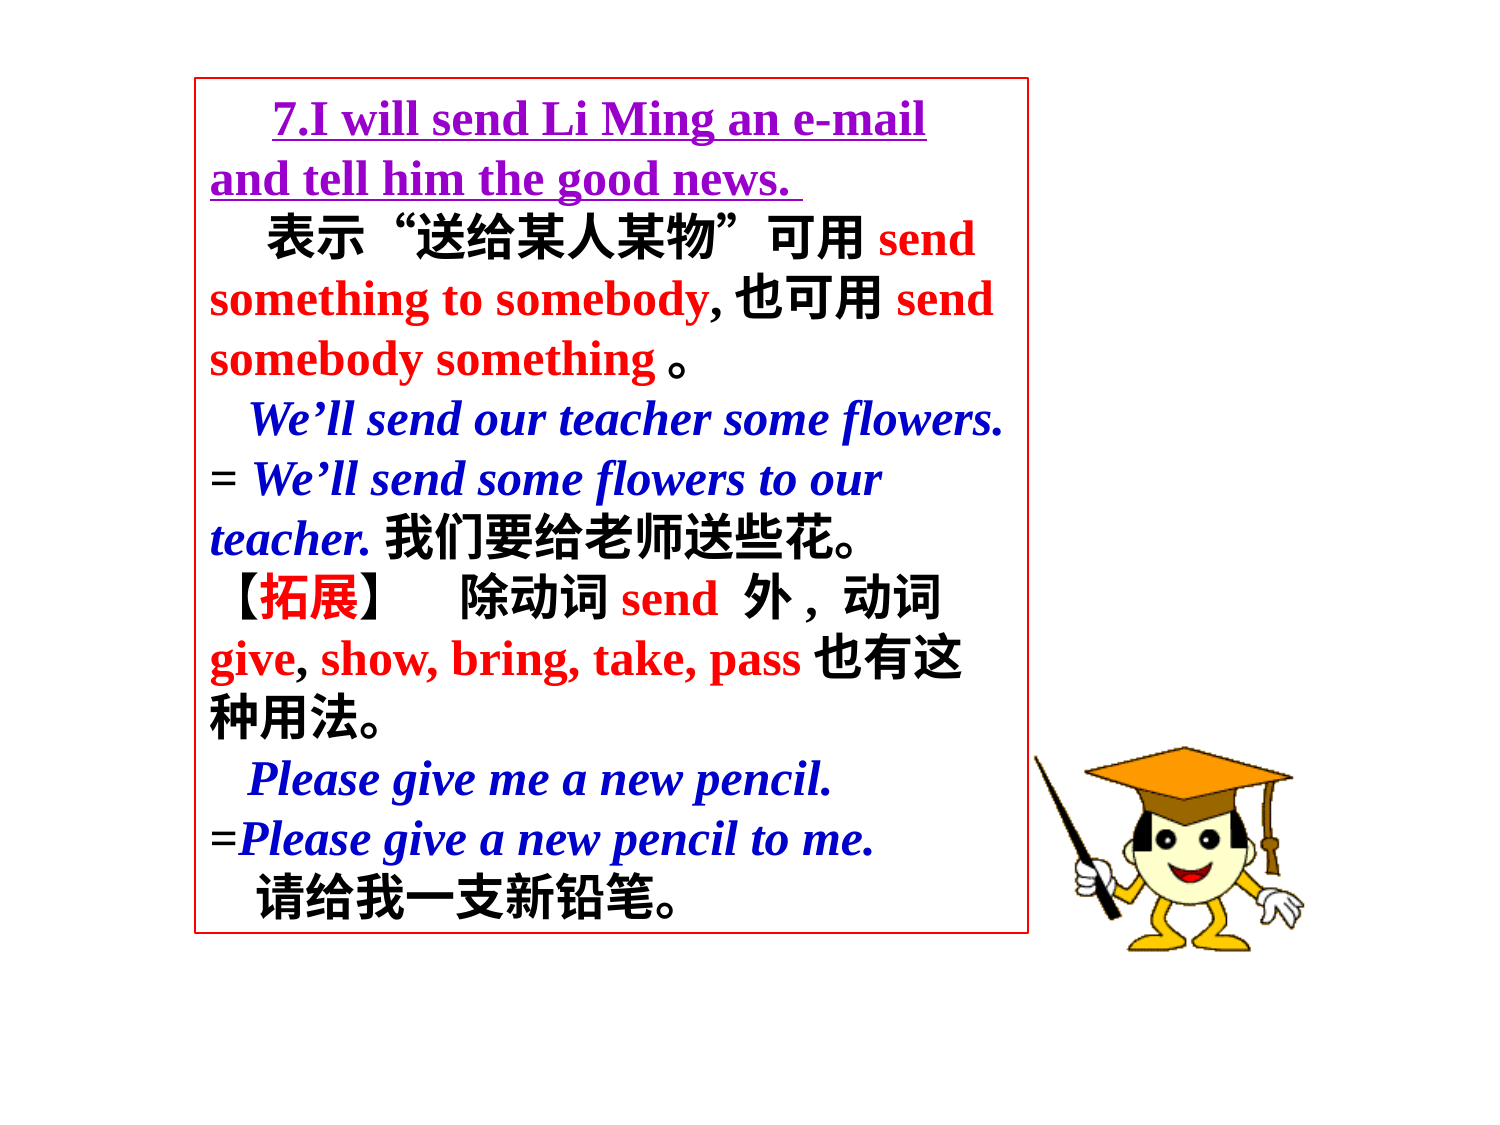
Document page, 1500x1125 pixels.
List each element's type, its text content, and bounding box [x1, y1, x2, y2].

text_box 7.I will send Li Ming an e-mail and tell him the good news. 表示“送给某人某物”可用send something to somebody,也可用send somebody something。 We’ll send our teacher some flowers. = We’ll send some flowers to our teacher.我们要给老师送些花。 【拓展】 除动词send 外, 动词give, show, bring, take, pass也有这种用法。 Please give me a new pencil. =Please give a new pencil to me. 请给我一支新铅笔。 [194, 78, 1029, 933]
picture [1014, 731, 1328, 966]
